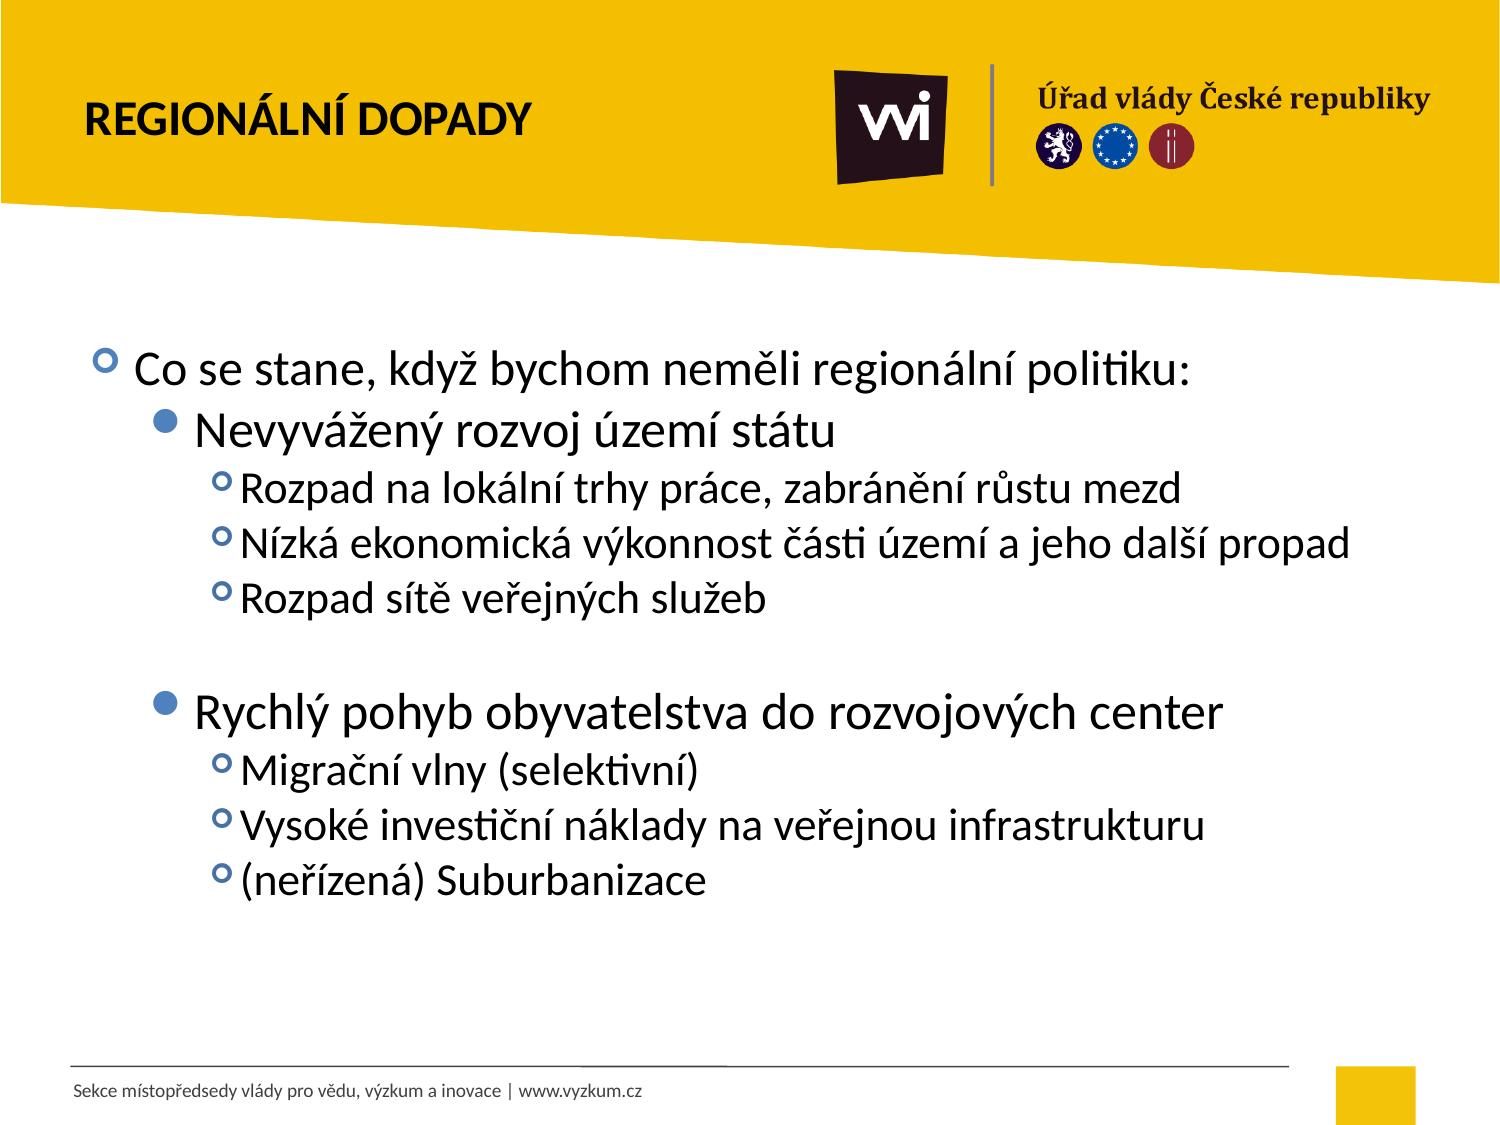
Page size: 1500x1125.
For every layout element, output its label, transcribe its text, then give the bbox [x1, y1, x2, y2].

title Regionální dopady [70, 70, 727, 153]
picture [0, 0, 1500, 284]
list Co se stane, když bychom neměli regionální politiku: Nevyvážený rozvoj území státu Rozpad na lokální trhy práce, zabránění růstu mezd Nízká ekonomická výkonnost části území a jeho další propad Rozpad sítě veřejných služeb Rychlý pohyb obyvatelstva do rozvojových center Migrační vlny (selektivní) Vysoké investiční náklady na veřejnou infrastrukturu (neřízená) Suburbanizace [75, 328, 1418, 985]
